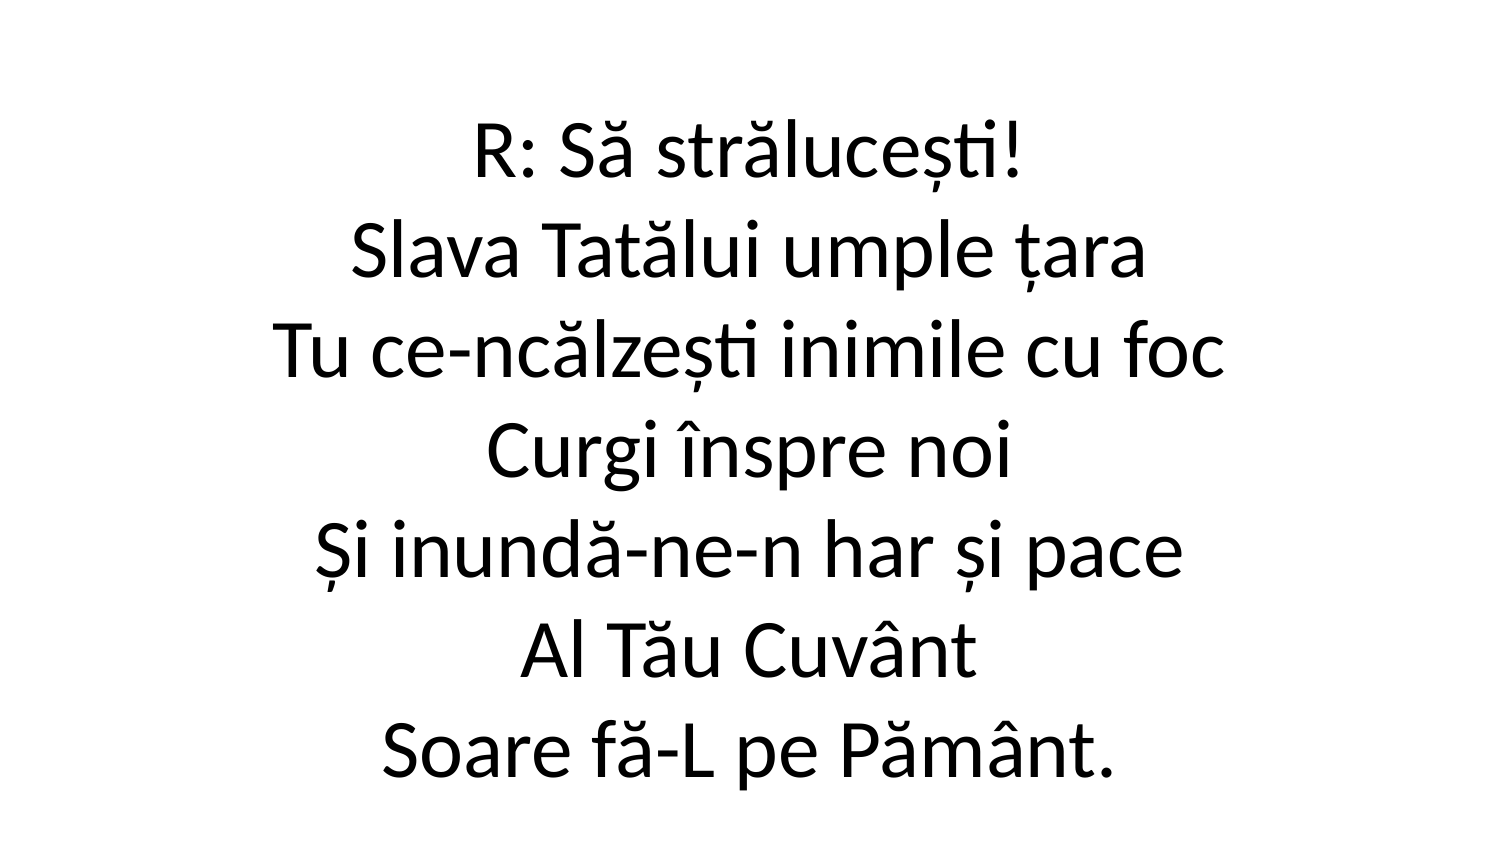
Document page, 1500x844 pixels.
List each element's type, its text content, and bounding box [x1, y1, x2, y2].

text_box R: Să strălucești! Slava Tatălui umple țara Tu ce-ncălzești inimile cu foc Curgi înspre noi Și inundă-ne-n har și pace Al Tău Cuvânt Soare fă-L pe Pământ. [257, 42, 1242, 802]
